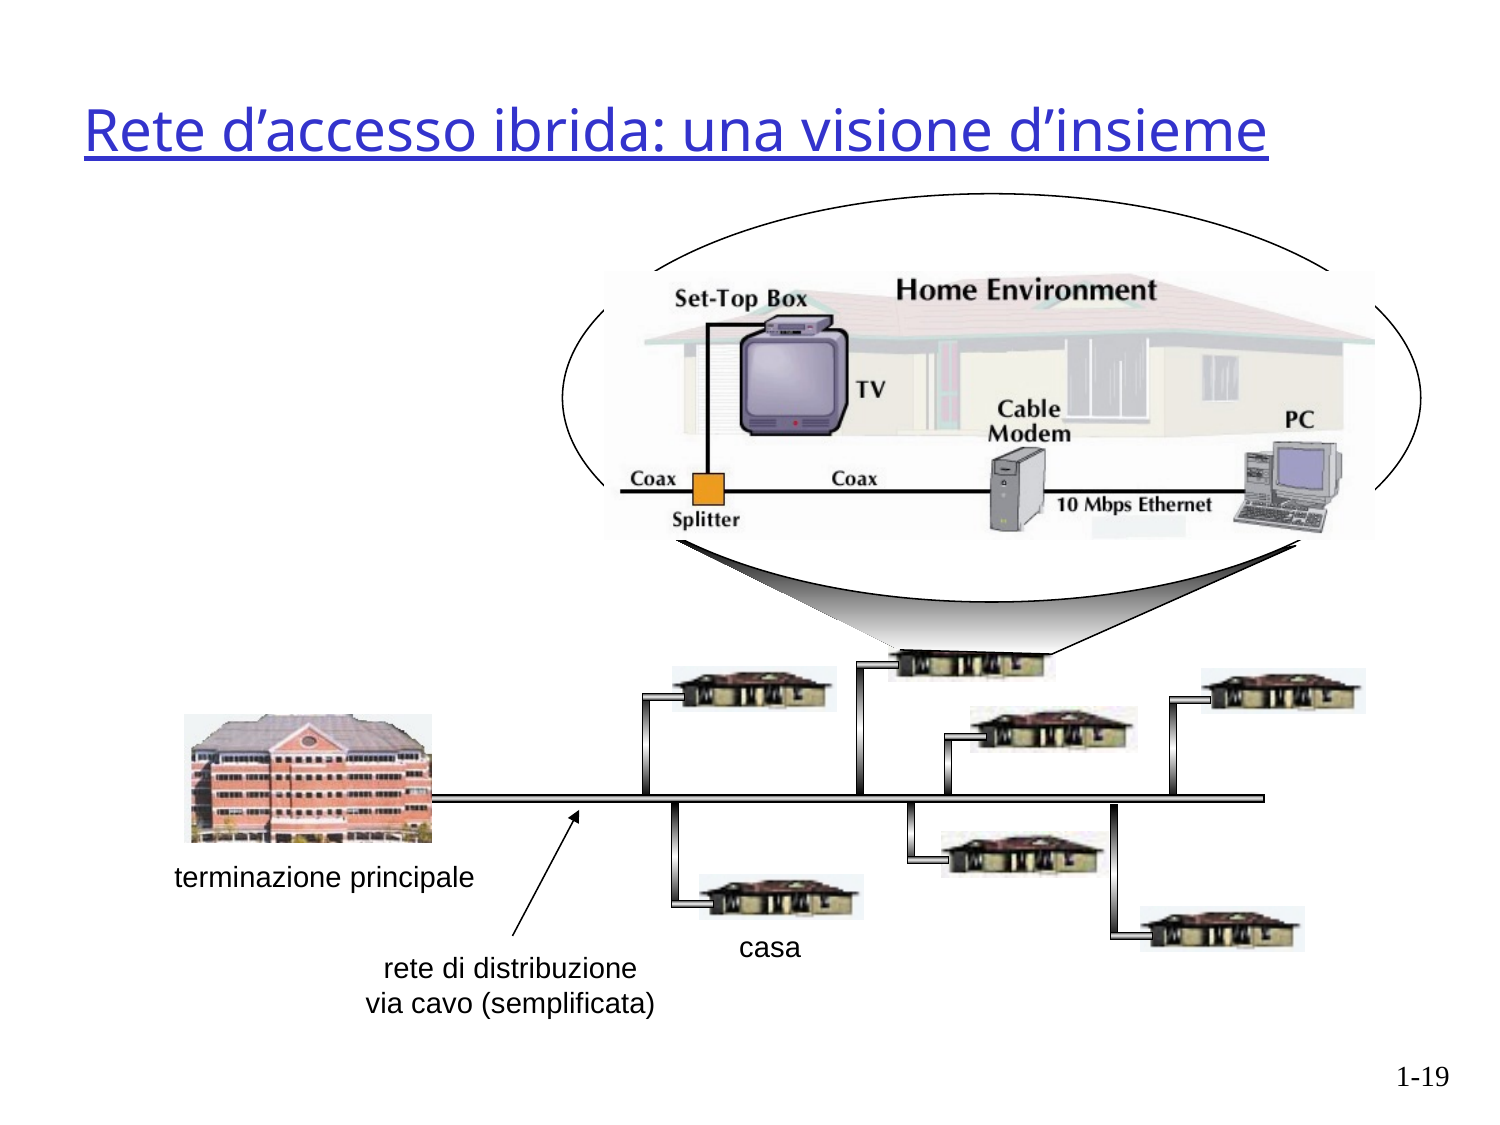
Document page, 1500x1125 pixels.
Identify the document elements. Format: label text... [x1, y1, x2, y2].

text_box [856, 662, 899, 796]
title Rete d’accesso ibrida: una visione d’insieme [68, 34, 1419, 223]
picture [970, 706, 1138, 753]
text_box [1110, 804, 1153, 940]
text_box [671, 803, 714, 908]
text_box [512, 809, 580, 936]
text_box [689, 795, 855, 803]
picture [184, 714, 432, 844]
text_box [987, 795, 1164, 803]
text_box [944, 732, 987, 796]
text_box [1168, 696, 1211, 800]
text_box terminazione principale [159, 850, 491, 901]
picture [1140, 905, 1306, 952]
picture [698, 874, 864, 921]
slide_number 1-19 [1362, 1049, 1465, 1125]
picture [671, 666, 837, 712]
picture [1200, 668, 1366, 715]
picture [888, 655, 1056, 682]
text_box [438, 795, 638, 803]
text_box [1214, 795, 1264, 803]
text_box [900, 795, 940, 803]
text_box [642, 693, 685, 798]
text_box rete di distribuzione via cavo (semplificata)‏ [350, 941, 671, 1027]
picture [941, 831, 1109, 878]
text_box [562, 193, 1421, 655]
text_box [906, 801, 949, 865]
text_box casa [724, 929, 817, 971]
